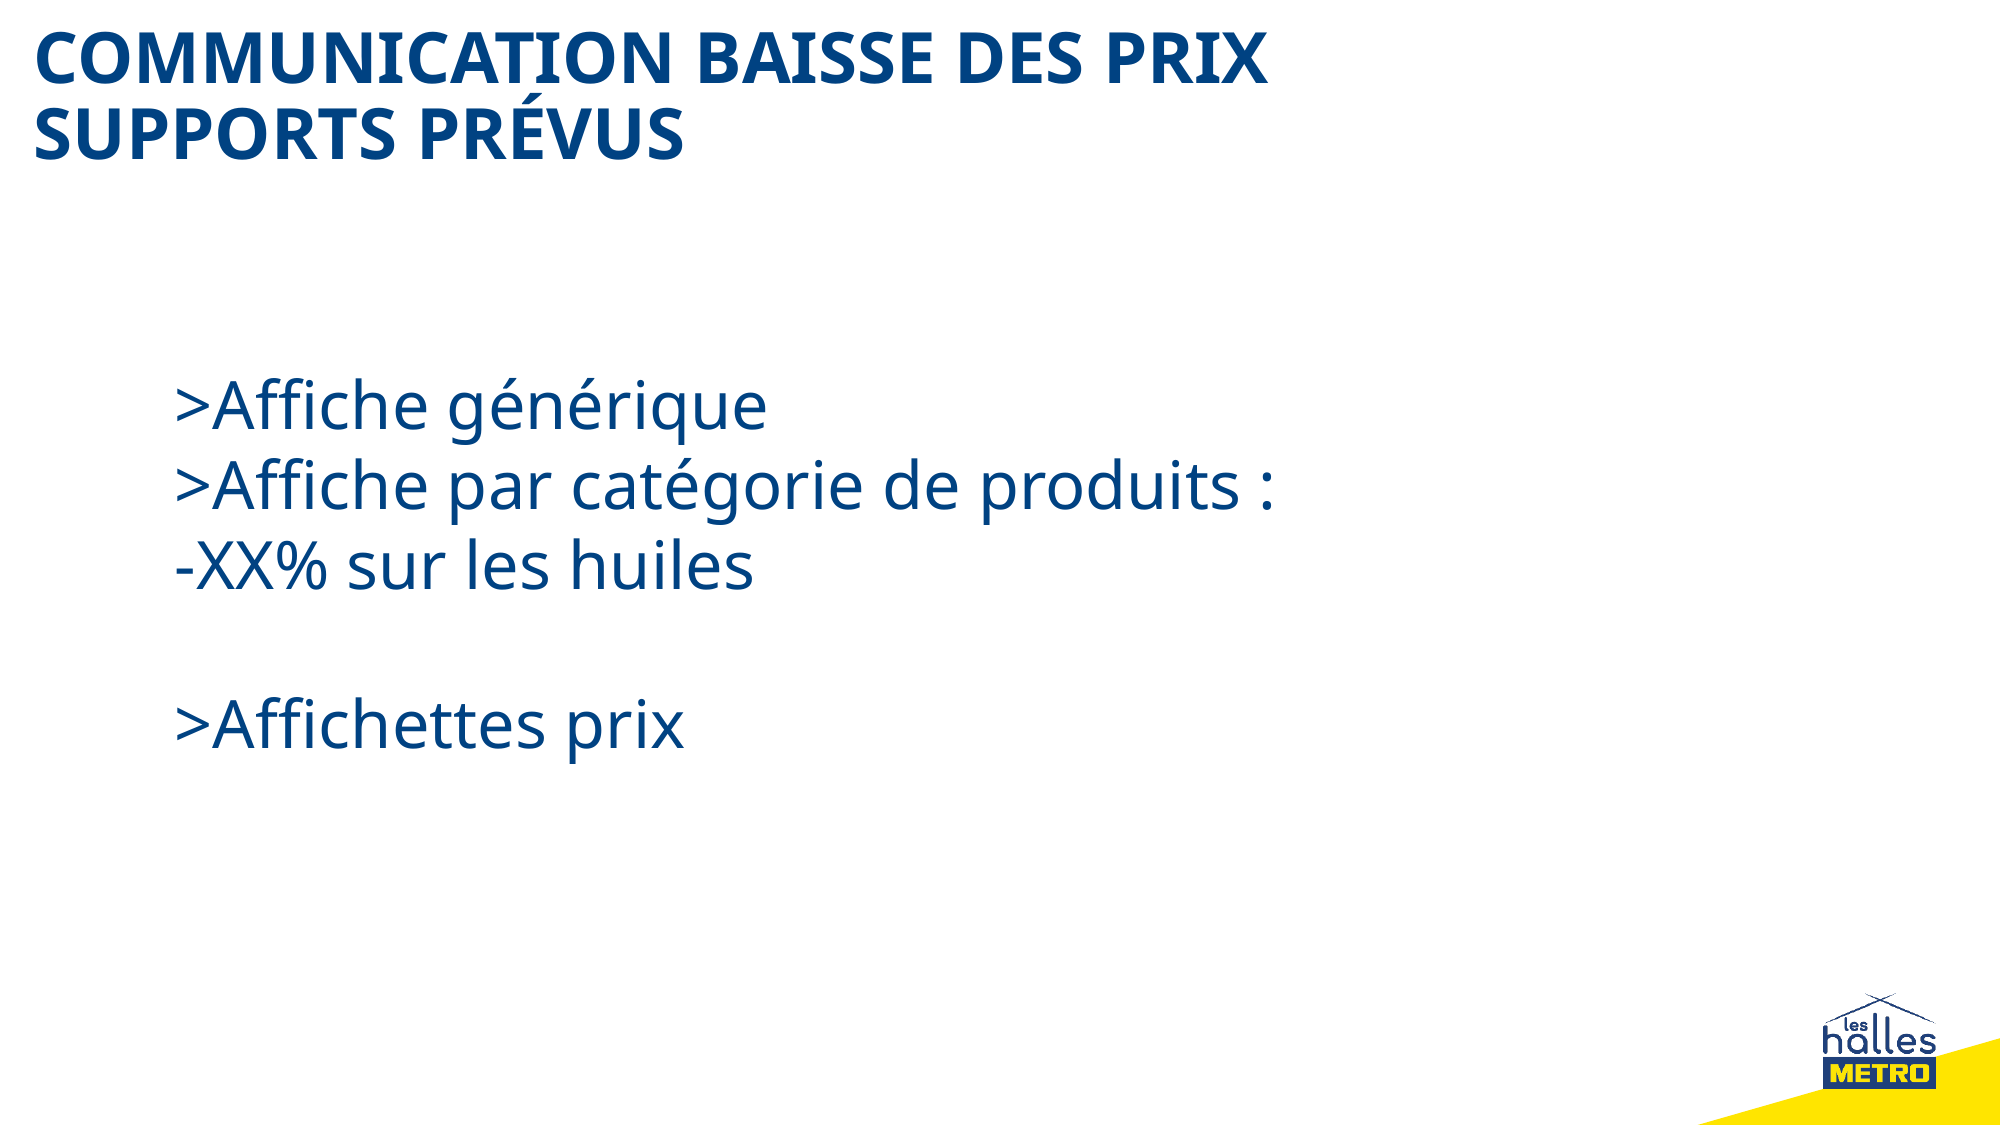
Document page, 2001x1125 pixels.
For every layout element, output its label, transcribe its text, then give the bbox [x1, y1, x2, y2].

title Communication Baisse des prix Supports Prévus [33, 22, 1734, 264]
picture [1823, 993, 1936, 1089]
text_box >Affiche générique >Affiche par catégorie de produits : -XX% sur les huiles >Affichettes prix [159, 306, 1890, 819]
